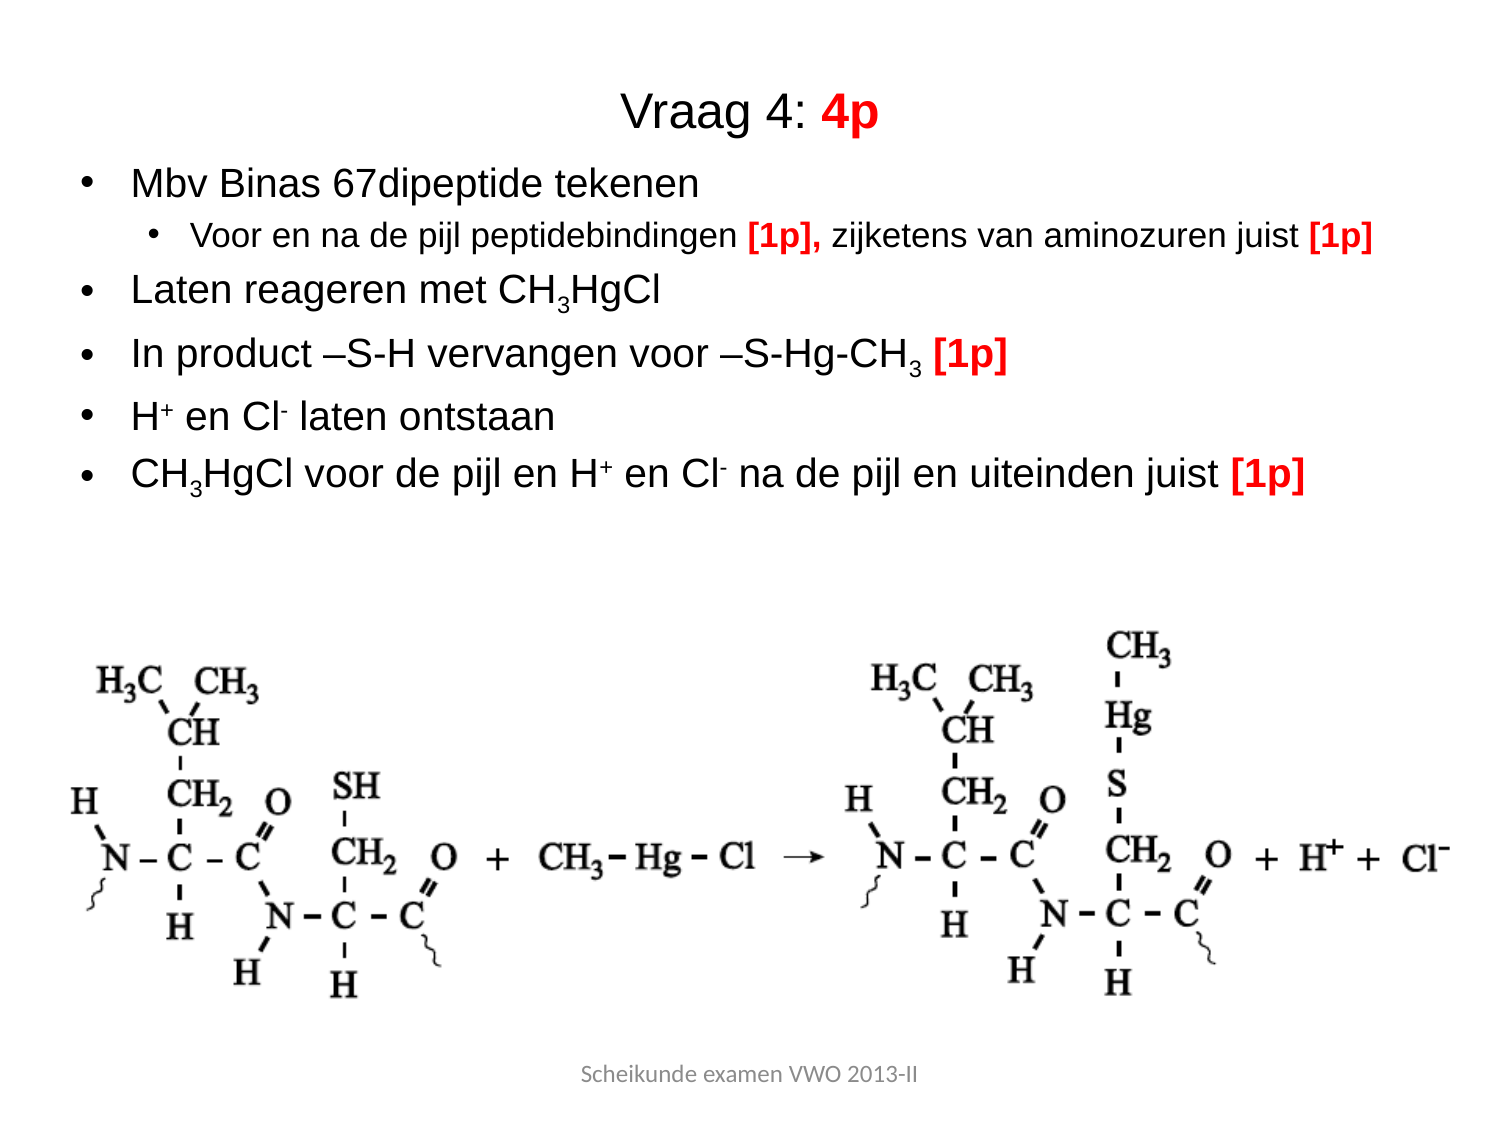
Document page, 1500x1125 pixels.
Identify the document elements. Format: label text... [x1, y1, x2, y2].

picture [40, 609, 1500, 1057]
footer Scheikunde examen VWO 2013-II [512, 1066, 988, 1103]
list Mbv Binas 67dipeptide tekenen Voor en na de pijl peptidebindingen [1p], zijketens van aminozuren juist [1p] Laten reageren met CH3HgCl In product –S-H vervangen voor –S-Hg-CH3 [1p] H+ en Cl- laten ontstaan CH3HgCl voor de pijl en H+ en Cl- na de pijl en uiteinden juist [1p] [64, 149, 1415, 575]
title Vraag 4: 4p [75, 45, 1425, 173]
